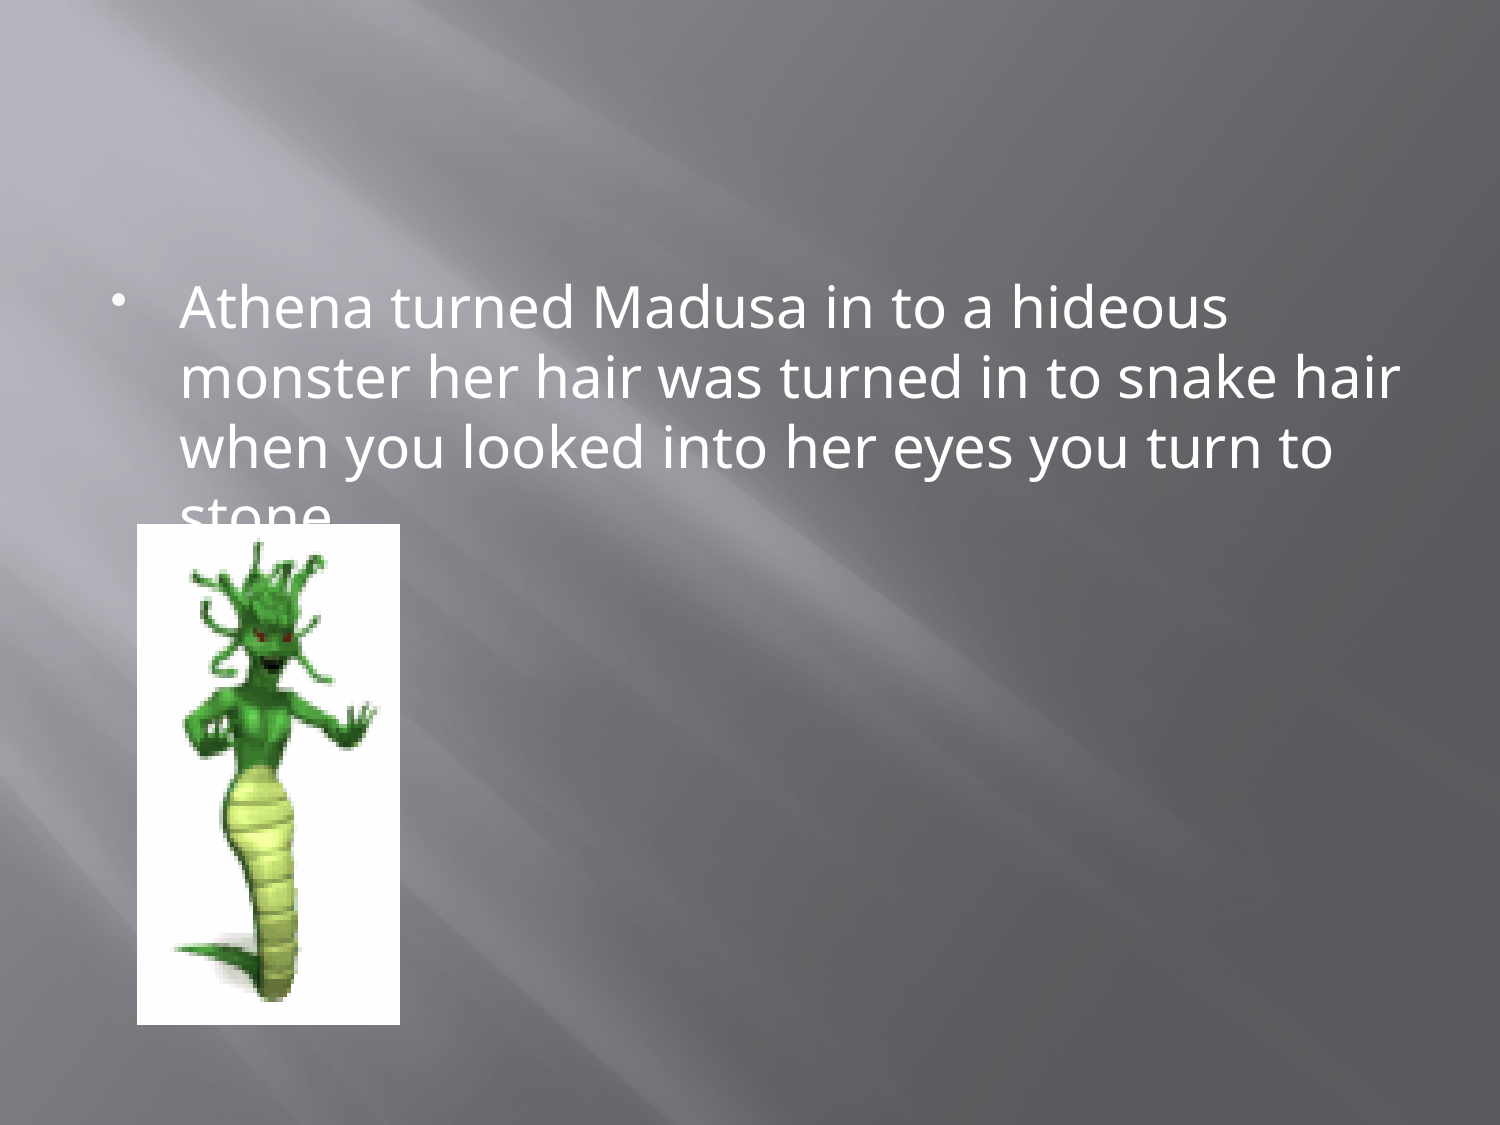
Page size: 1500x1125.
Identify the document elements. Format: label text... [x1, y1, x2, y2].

list Athena turned Madusa in to a hideous monster her hair was turned in to snake hair when you looked into her eyes you turn to stone. [75, 262, 1425, 1035]
picture [137, 524, 401, 1026]
